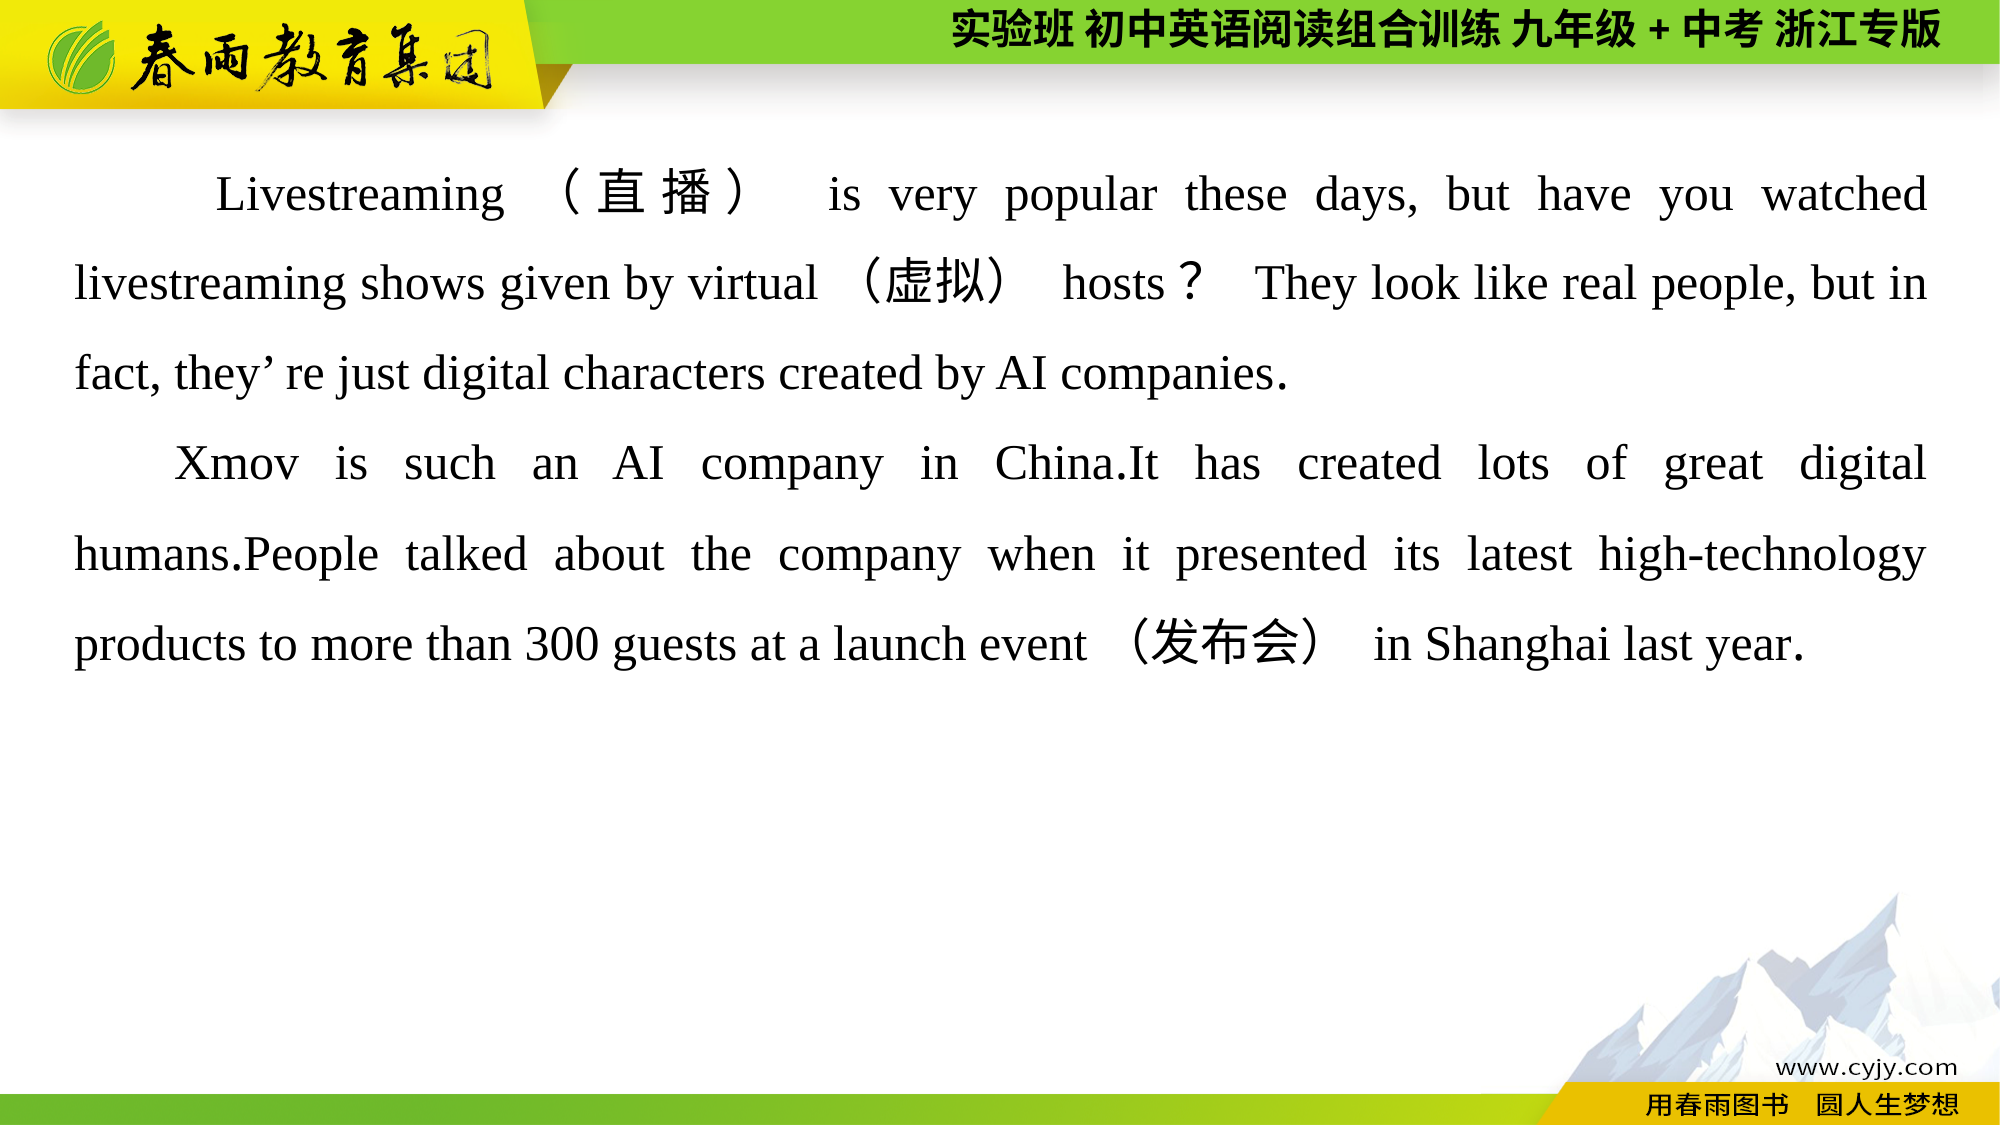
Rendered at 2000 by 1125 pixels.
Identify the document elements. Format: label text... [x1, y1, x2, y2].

picture [0, 0, 2000, 1125]
list Livestreaming（直播） is very popular these days, but have you watched livestreaming shows given by virtual（虚拟） hosts？ They look like real people, but in fact, they’ re just digital characters created by AI companies. Xmov is such an AI company in China.It has created lots of great digital humans.People talked about the company when it presented its latest high-technology products to more than 300 guests at a launch event（发布会） in Shanghai last year. [59, 122, 1944, 672]
